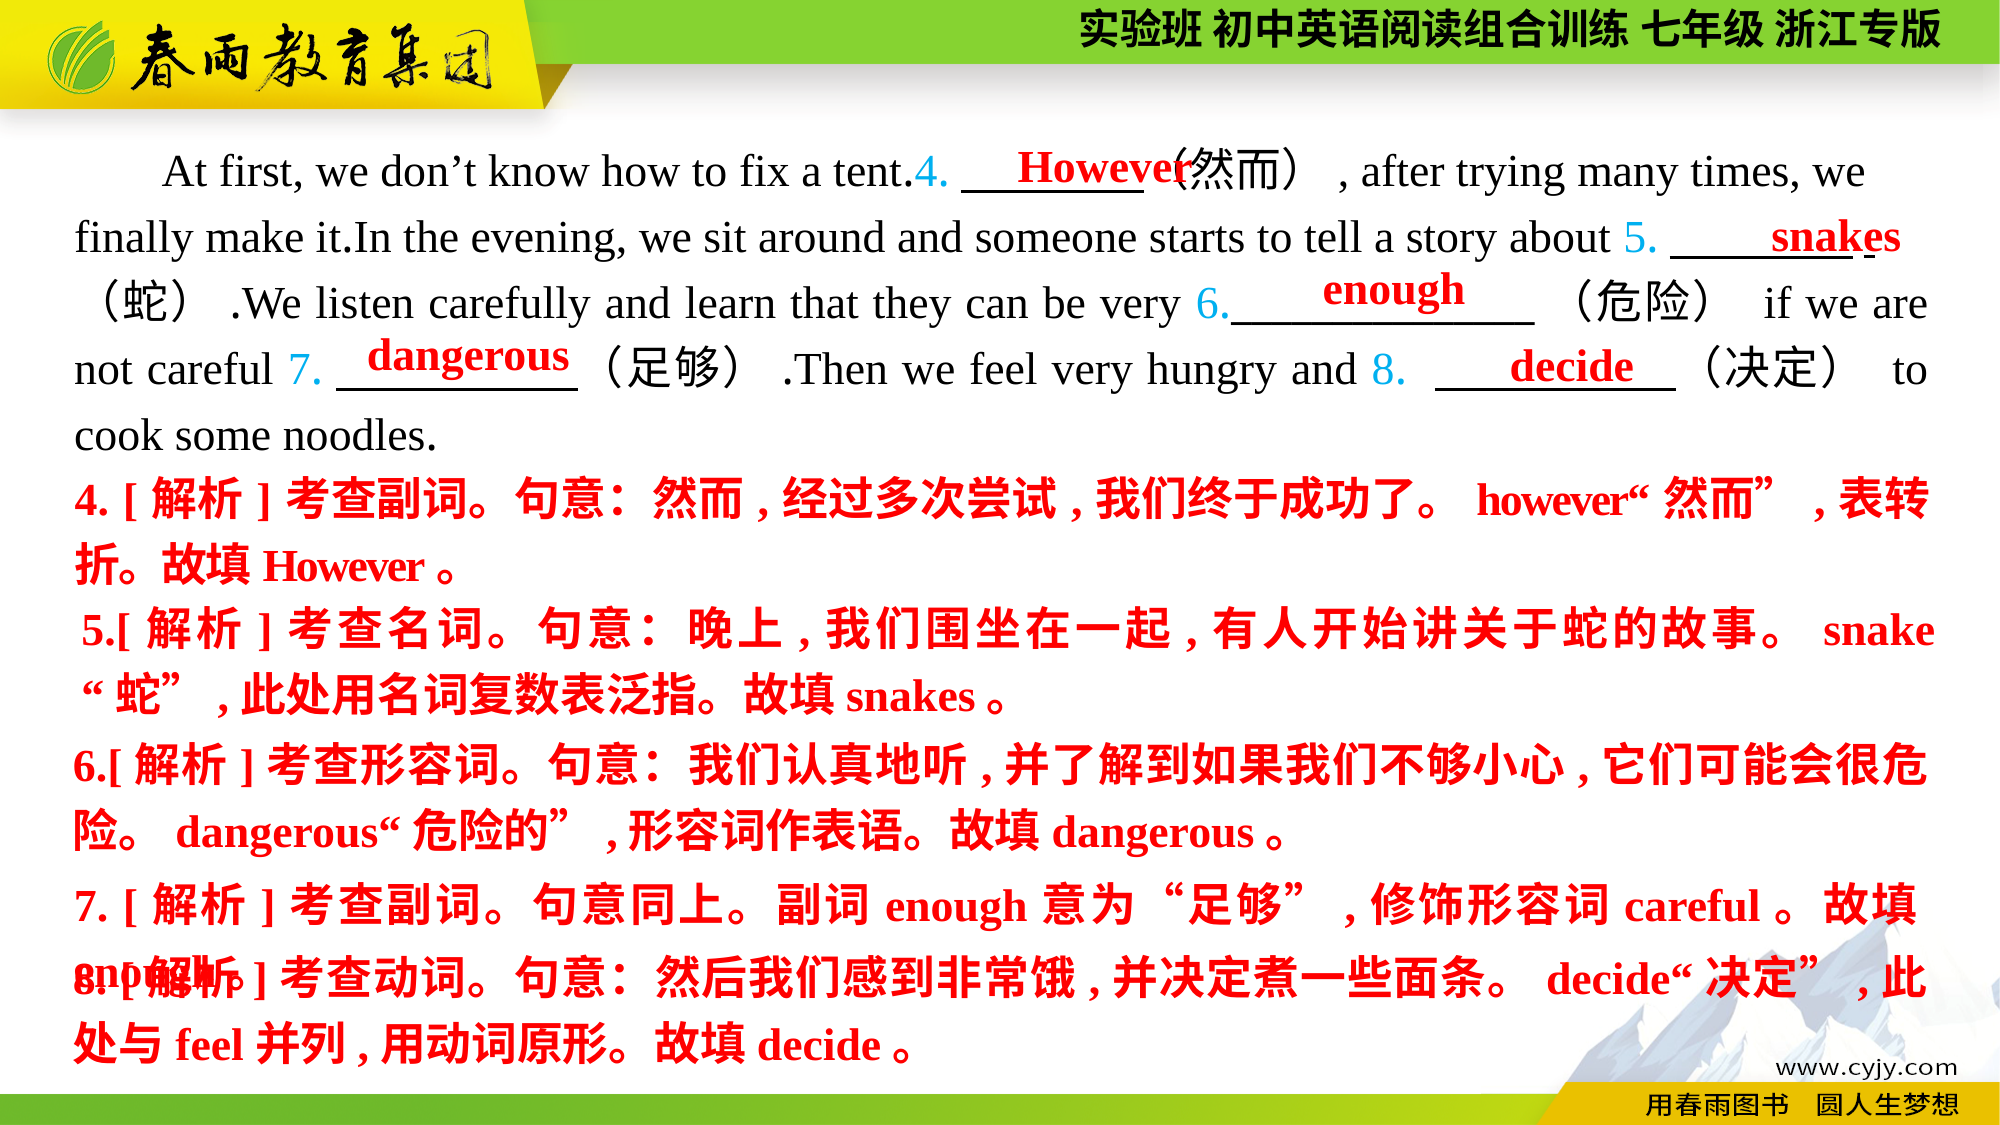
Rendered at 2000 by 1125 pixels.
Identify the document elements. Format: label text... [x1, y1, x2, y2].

text_box 4. [解析]考查副词。句意：然而,经过多次尝试,我们终于成功了。however“然而”,表转折。故填However。 [59, 451, 1944, 599]
text_box dangerous [352, 306, 585, 388]
text_box However [1002, 118, 1208, 200]
list At first, we don’t know how to fix a tent.4. （然而）, after trying many times, we finally make it.In the evening, we sit around and someone starts to tell a story about 5. . （蛇）.We listen carefully and learn that they can be very 6._______________（危险） if we are not careful 7. （足够）.Then we feel very hungry and 8. （决定） to cook some noodles. [59, 122, 1944, 451]
text_box 7. [解析]考查副词。句意同上。副词enough意为“足够”,修饰形容词careful。故填enough。 [59, 857, 1944, 1004]
text_box 6.[解析]考查形容词。句意：我们认真地听,并了解到如果我们不够小心,它们可能会很危险。dangerous“危险的”,形容词作表语。故填dangerous。 [58, 717, 1944, 865]
text_box decide [1494, 317, 1649, 399]
text_box enough [1307, 240, 1481, 322]
picture [0, 0, 2000, 1125]
text_box 8. [解析]考查动词。句意：然后我们感到非常饿,并决定煮一些面条。decide“决定”,此处与feel并列,用动词原形。故填decide。 [58, 930, 1942, 1077]
text_box snakes [1756, 187, 1917, 268]
text_box 5.[解析]考查名词。句意：晚上,我们围坐在一起,有人开始讲关于蛇的故事。snake“蛇”,此处用名词复数表泛指。故填snakes。 [66, 581, 1950, 729]
